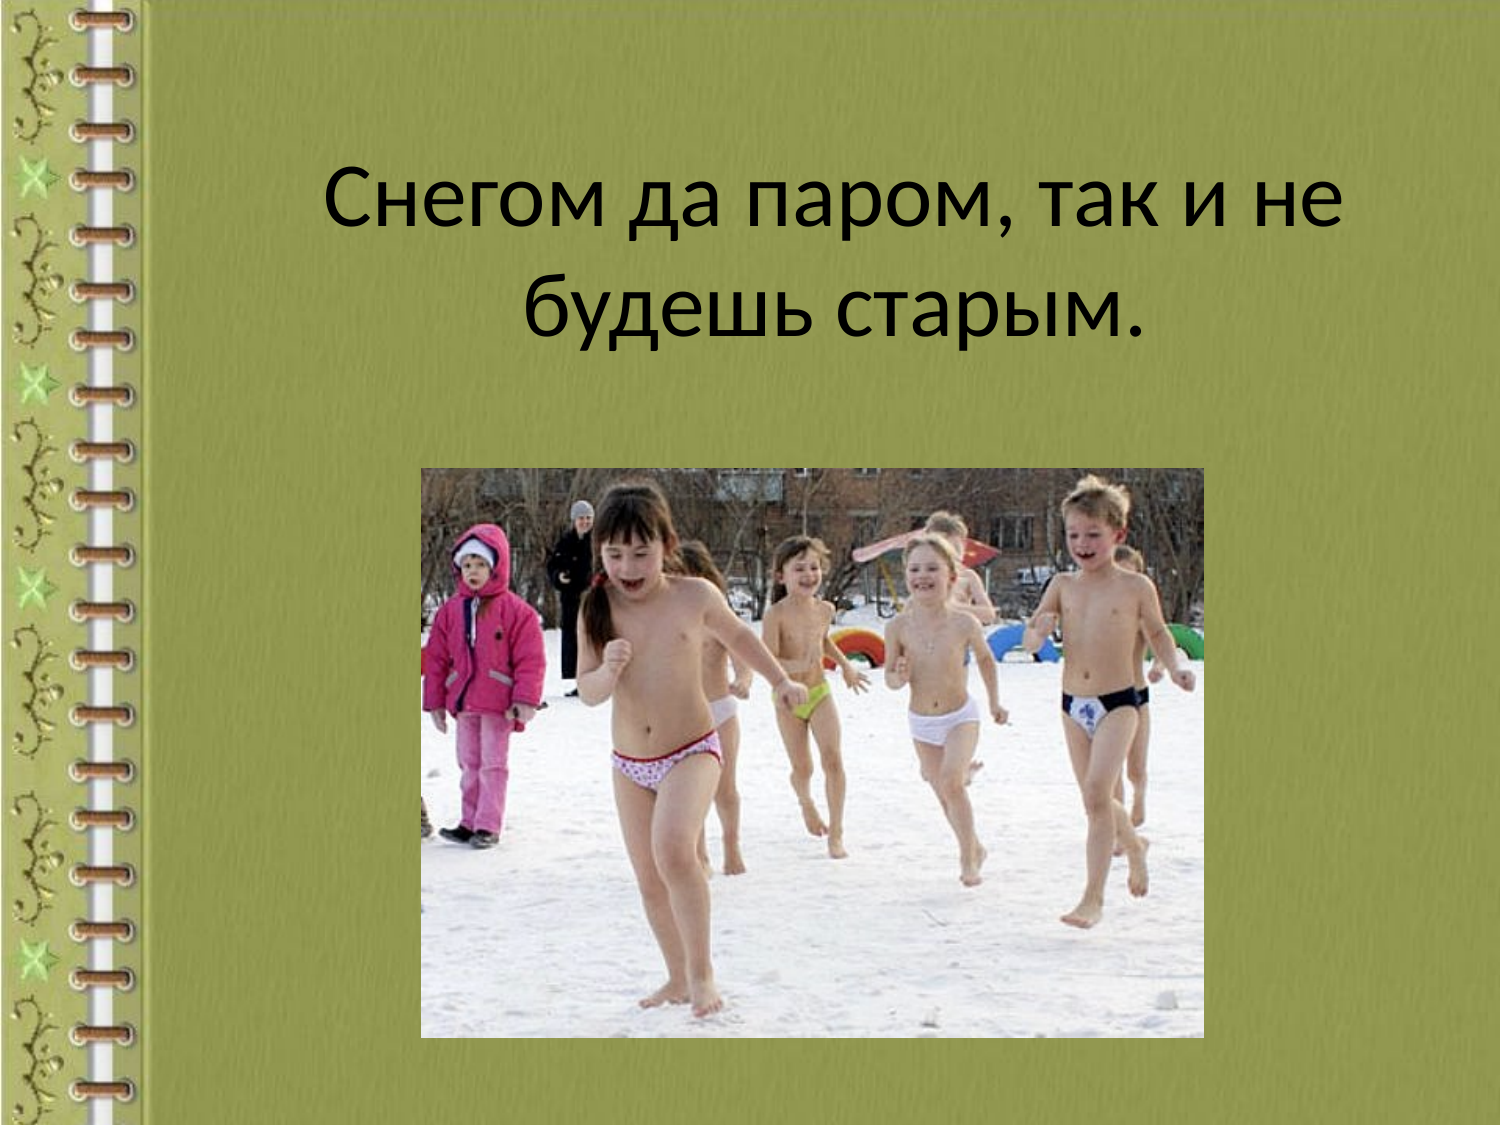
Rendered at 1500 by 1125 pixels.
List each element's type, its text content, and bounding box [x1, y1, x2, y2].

title Снегом да паром, так и не будешь старым. [246, 45, 1425, 446]
picture [0, 0, 1500, 1125]
